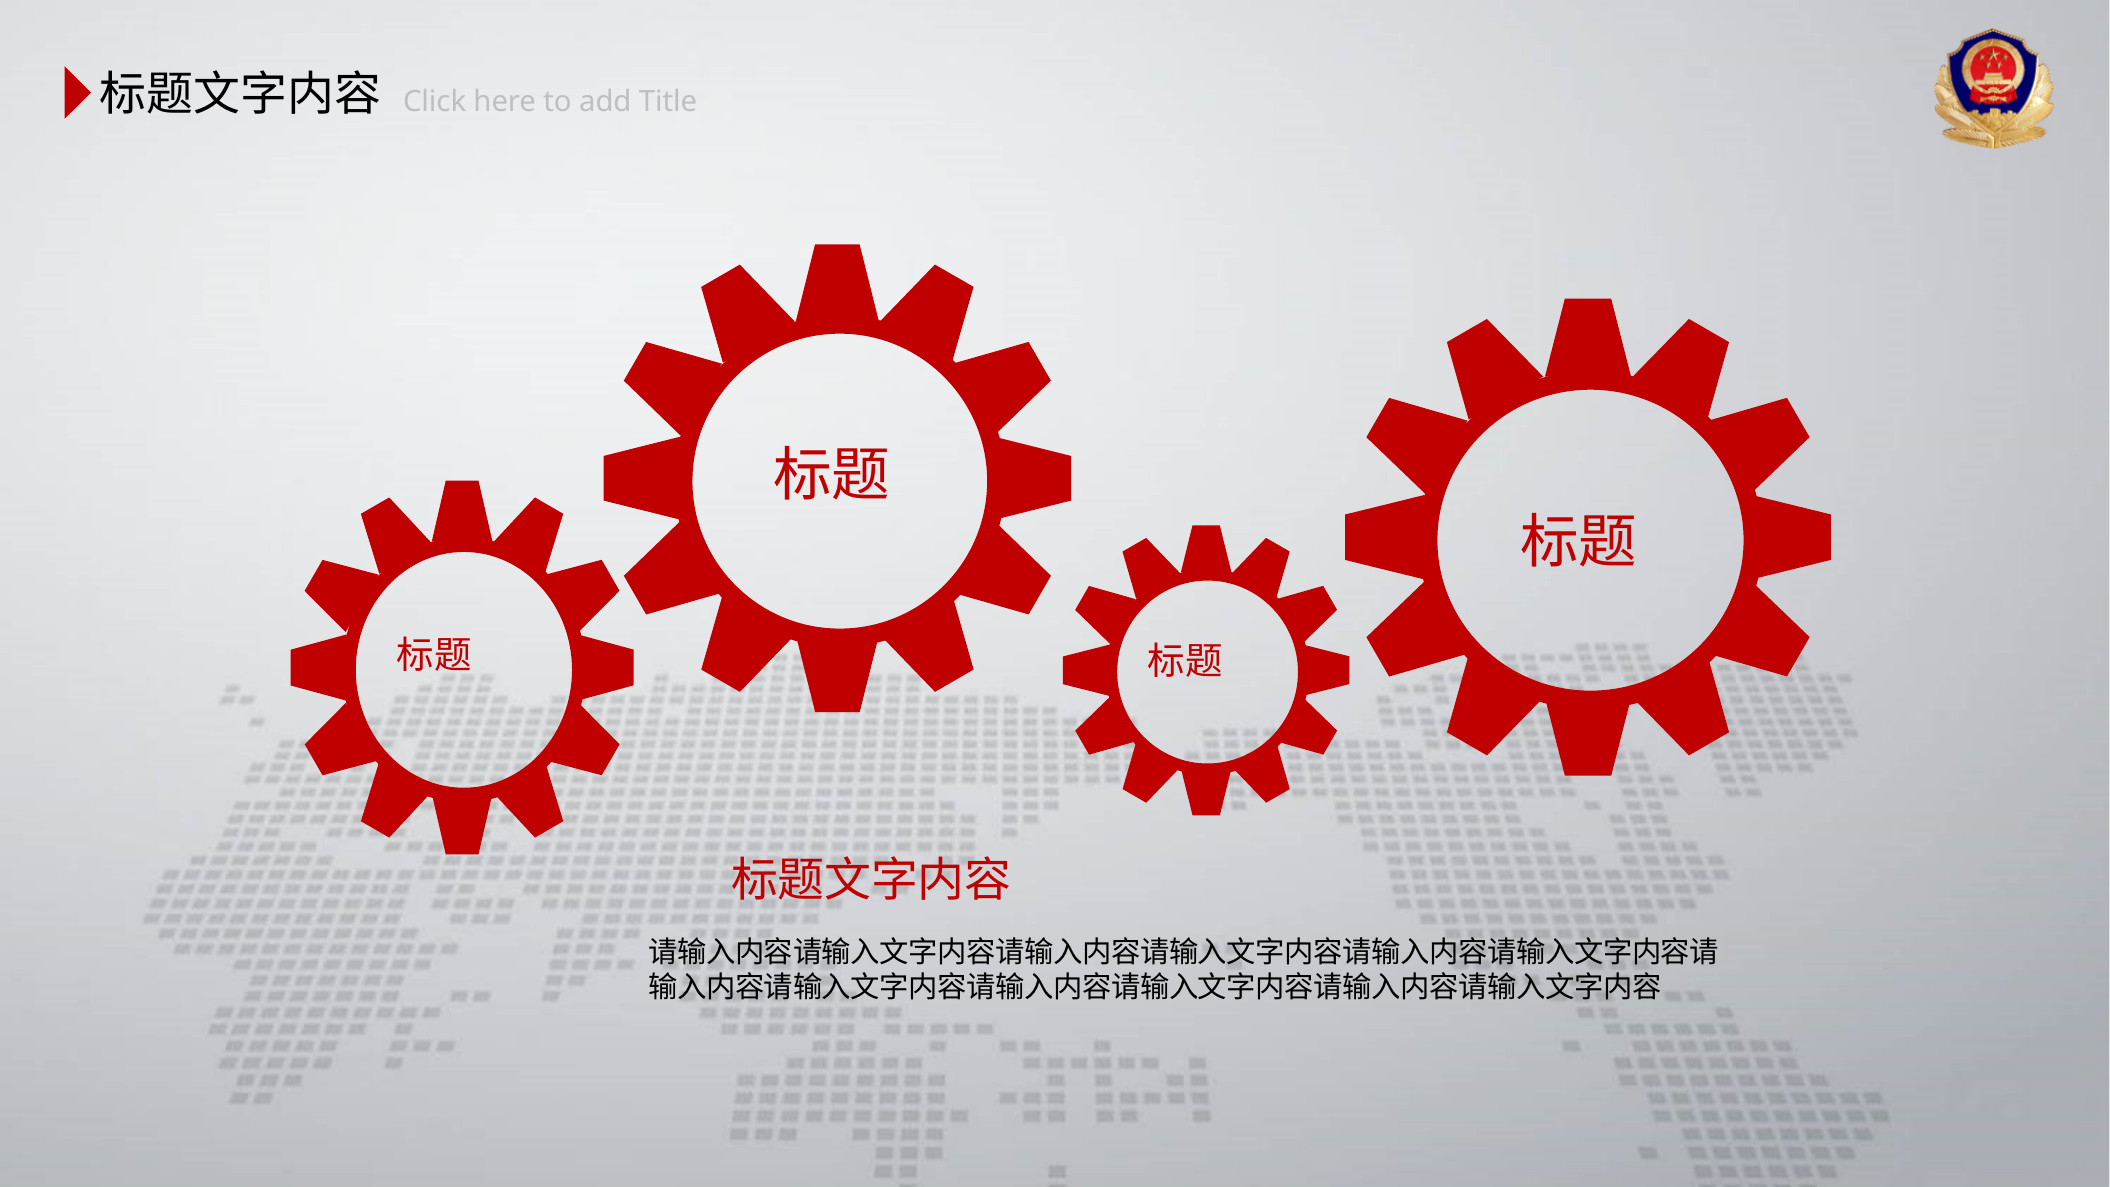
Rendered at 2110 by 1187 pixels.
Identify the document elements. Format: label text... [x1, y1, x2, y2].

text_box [603, 244, 1071, 712]
text_box 标题文字内容 [716, 842, 1786, 914]
picture [0, 0, 2110, 1187]
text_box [1345, 298, 1831, 776]
text_box 请输入内容请输入文字内容请输入内容请输入文字内容请输入内容请输入文字内容请输入内容请输入文字内容请输入内容请输入文字内容请输入内容请输入文字内容 [633, 925, 1763, 1011]
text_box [1062, 525, 1350, 816]
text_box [64, 55, 721, 128]
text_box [290, 480, 634, 855]
